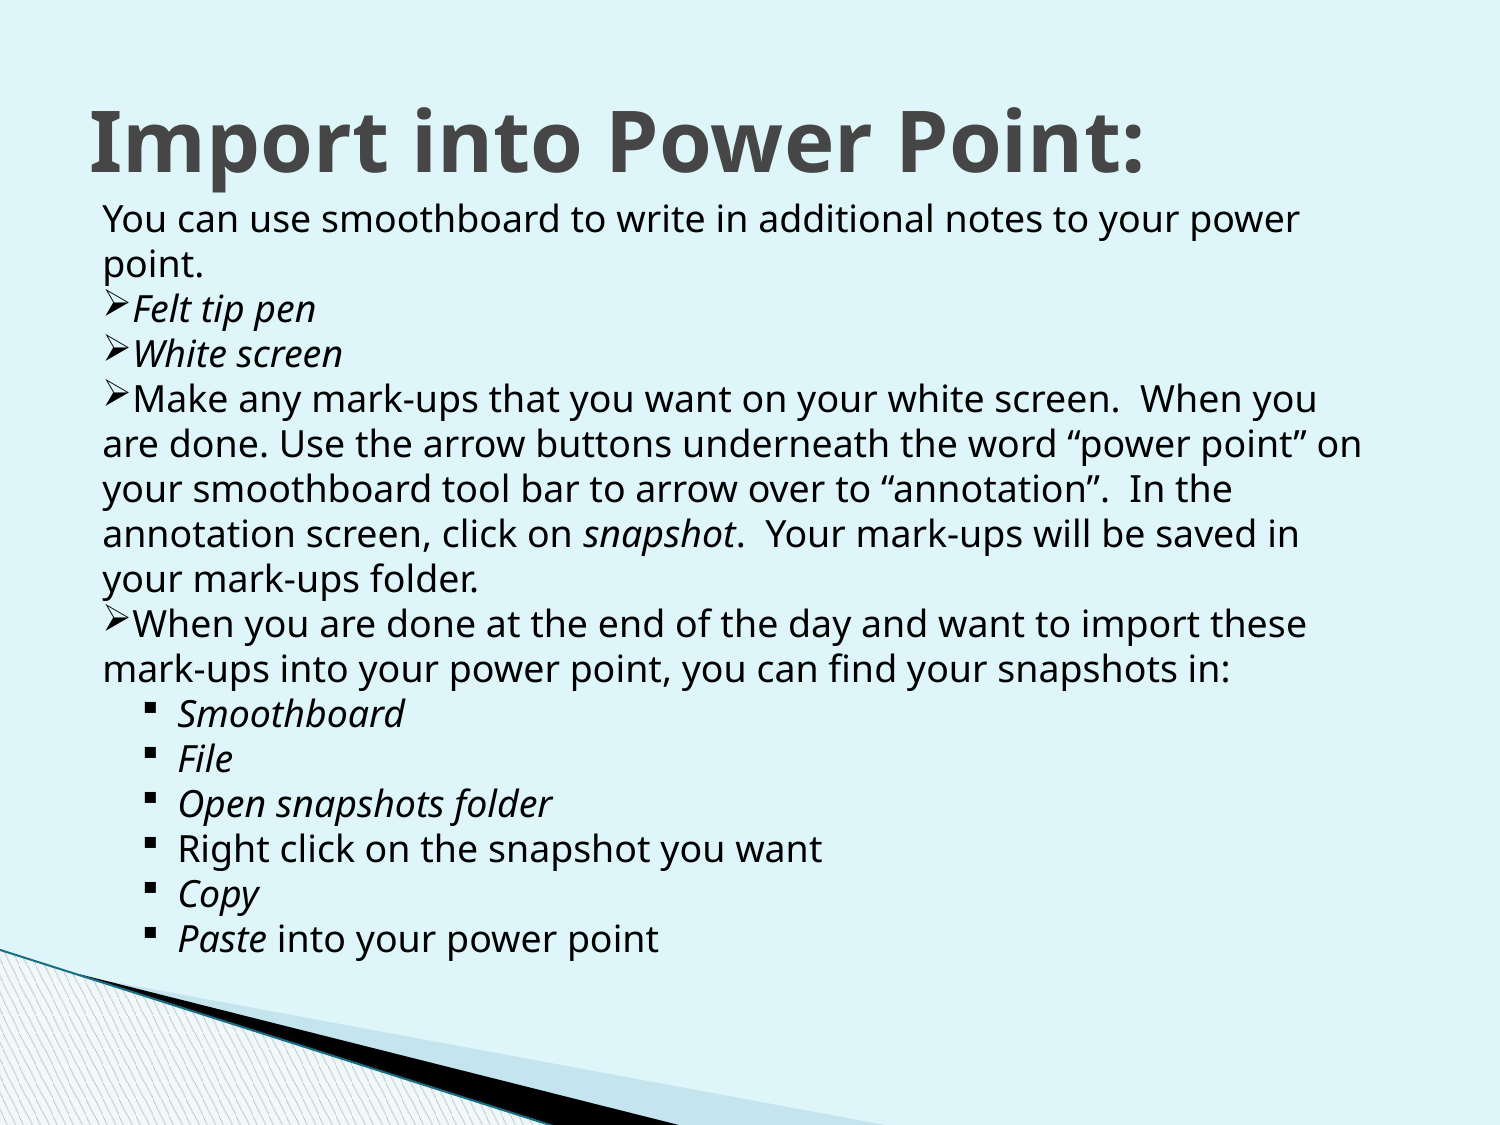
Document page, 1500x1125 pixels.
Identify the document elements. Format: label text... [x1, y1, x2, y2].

title Import into Power Point: [75, 45, 1425, 233]
text_box You can use smoothboard to write in additional notes to your power point. Felt tip pen White screen Make any mark-ups that you want on your white screen. When you are done. Use the arrow buttons underneath the word “power point” on your smoothboard tool bar to arrow over to “annotation”. In the annotation screen, click on snapshot. Your mark-ups will be saved in your mark-ups folder. When you are done at the end of the day and want to import these mark-ups into your power point, you can find your snapshots in: Smoothboard File Open snapshots folder Right click on the snapshot you want Copy Paste into your power point [87, 187, 1400, 968]
